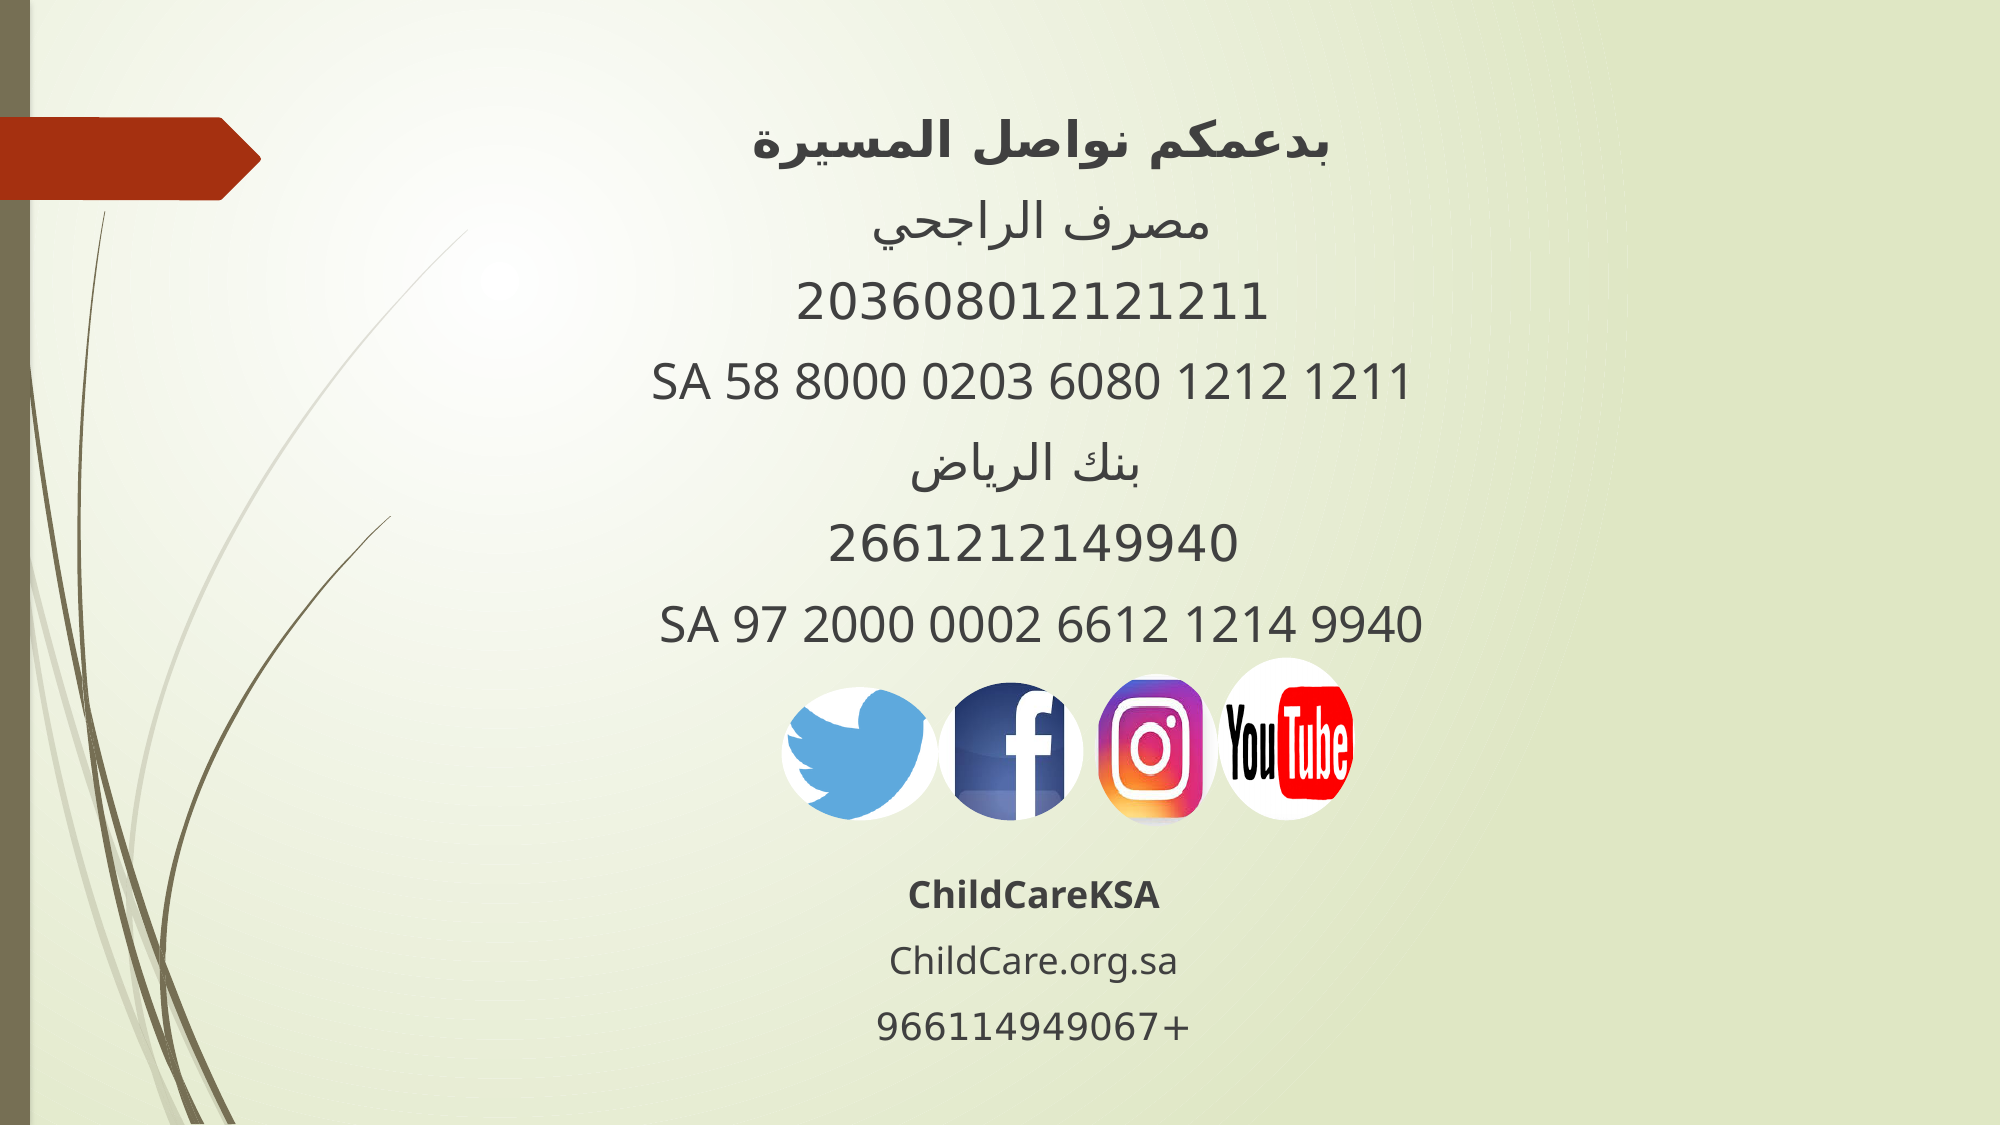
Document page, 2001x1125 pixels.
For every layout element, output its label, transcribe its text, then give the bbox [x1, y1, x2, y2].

picture [781, 682, 1084, 821]
picture [1094, 657, 1356, 827]
list بدعمكم نواصل المسيرة مصرف الراجحي 203608012121211 SA 58 8000 0203 6080 1212 1211 بنك الرياض 2661212149940 SA 97 2000 0002 6612 1214 9940 ChildCareKSA ChildCare.org.sa +966114949067 [210, 99, 1857, 1057]
